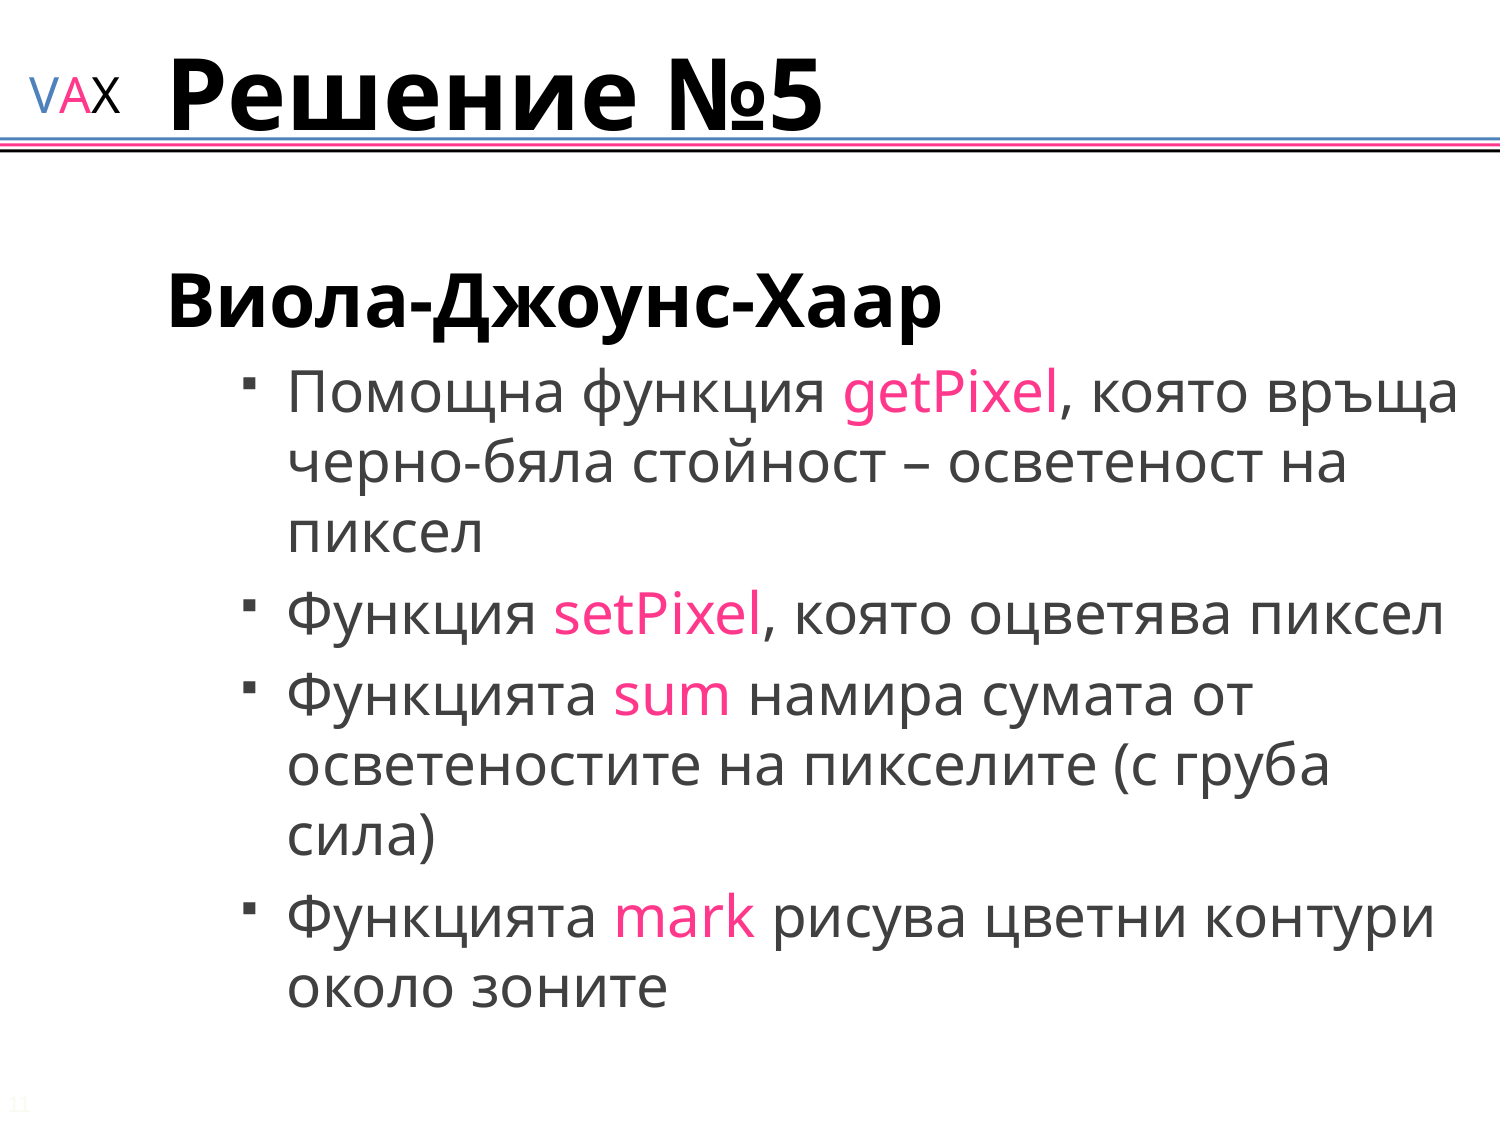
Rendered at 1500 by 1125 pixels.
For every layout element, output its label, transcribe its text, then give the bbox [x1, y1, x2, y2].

list Виола-Джоунс-Хаар Помощна функция getPixel, която връща черно-бяла стойност – осветеност на пиксел Функция setPixel, която оцветява пиксел Функцията sum намира сумата от осветеностите на пикселите (с груба сила) Функцията mark рисува цветни контури около зоните [150, 200, 1488, 1113]
title Решение №5 [0, 37, 1500, 144]
